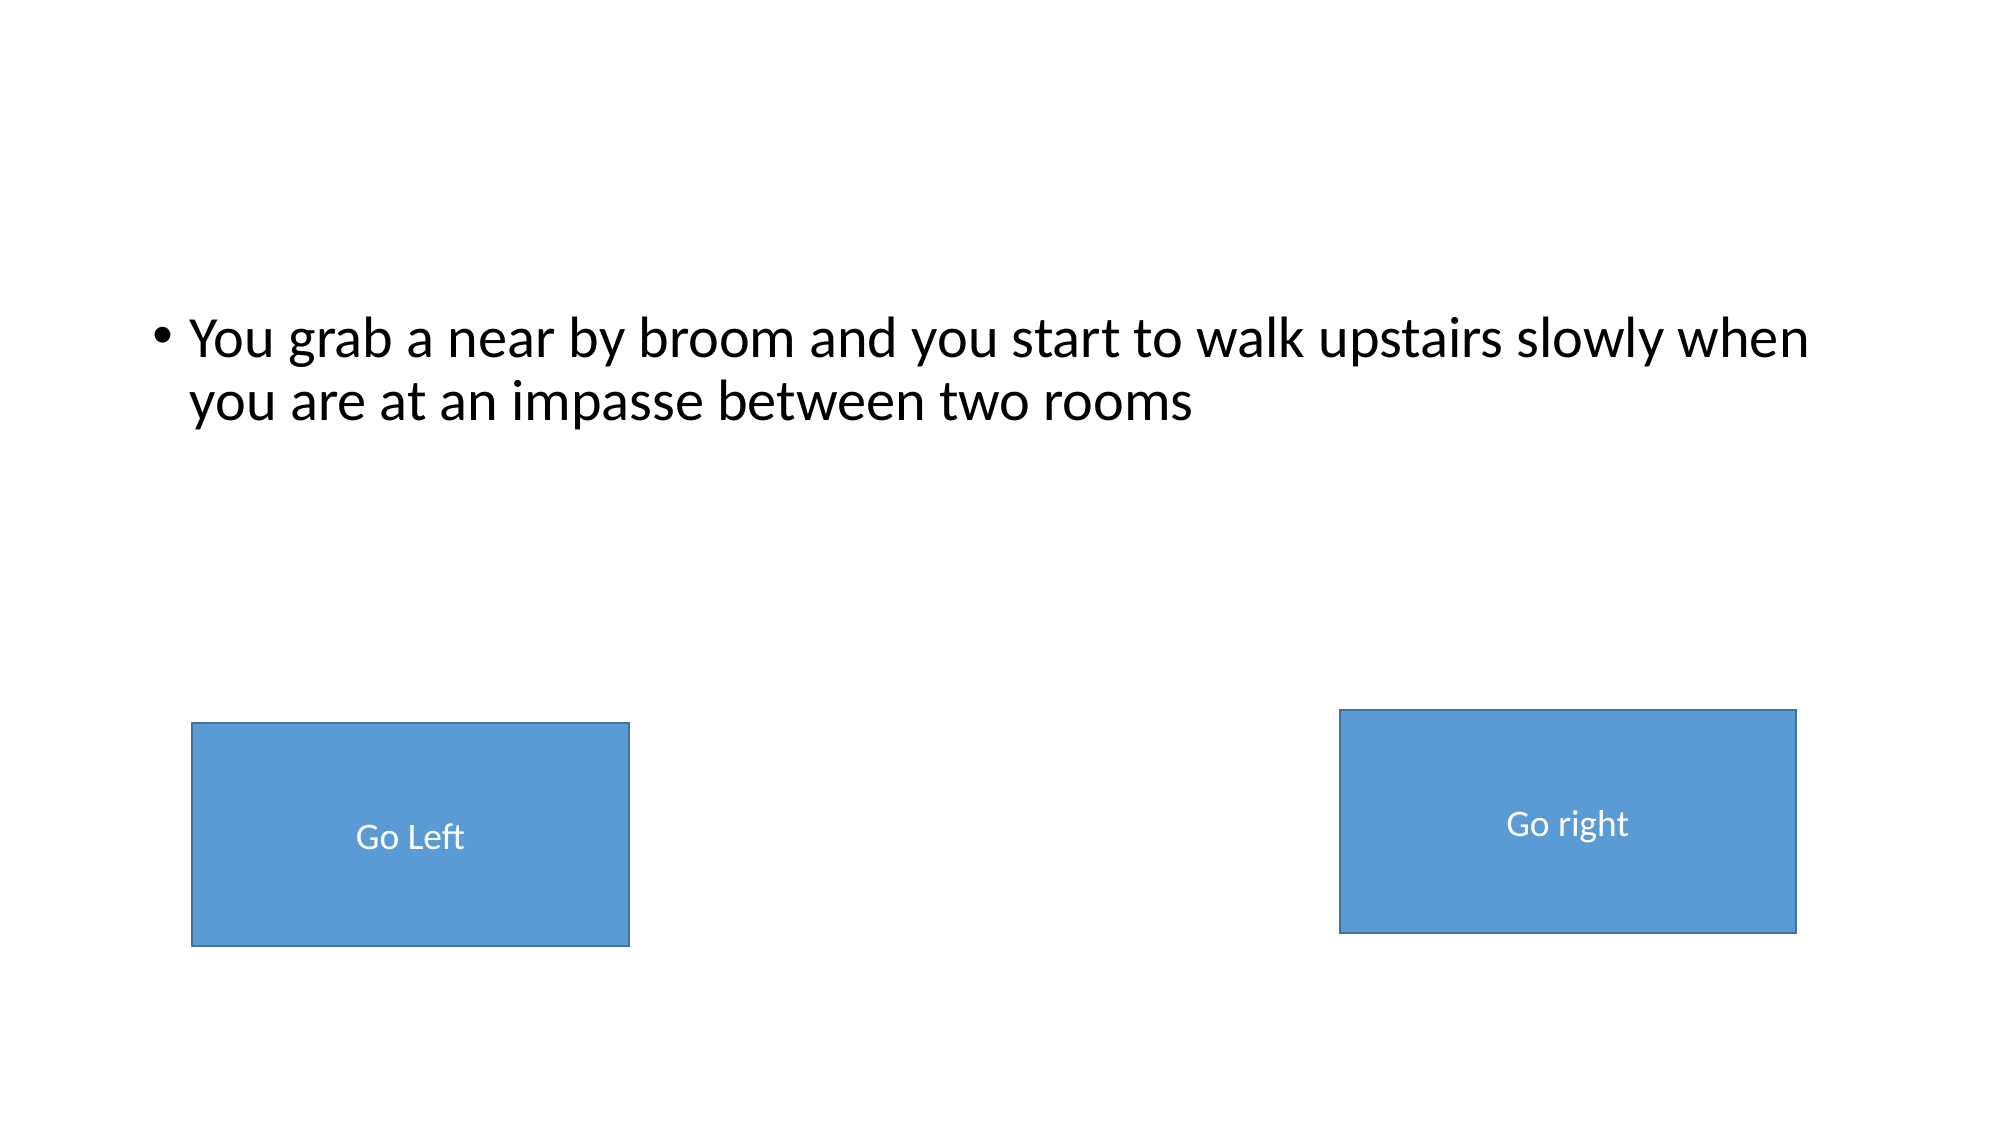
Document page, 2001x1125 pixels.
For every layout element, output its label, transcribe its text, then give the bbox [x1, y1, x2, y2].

list You grab a near by broom and you start to walk upstairs slowly when you are at an impasse between two rooms [137, 299, 1863, 1014]
text_box Go right [1339, 709, 1797, 934]
text_box Go Left [191, 722, 630, 947]
